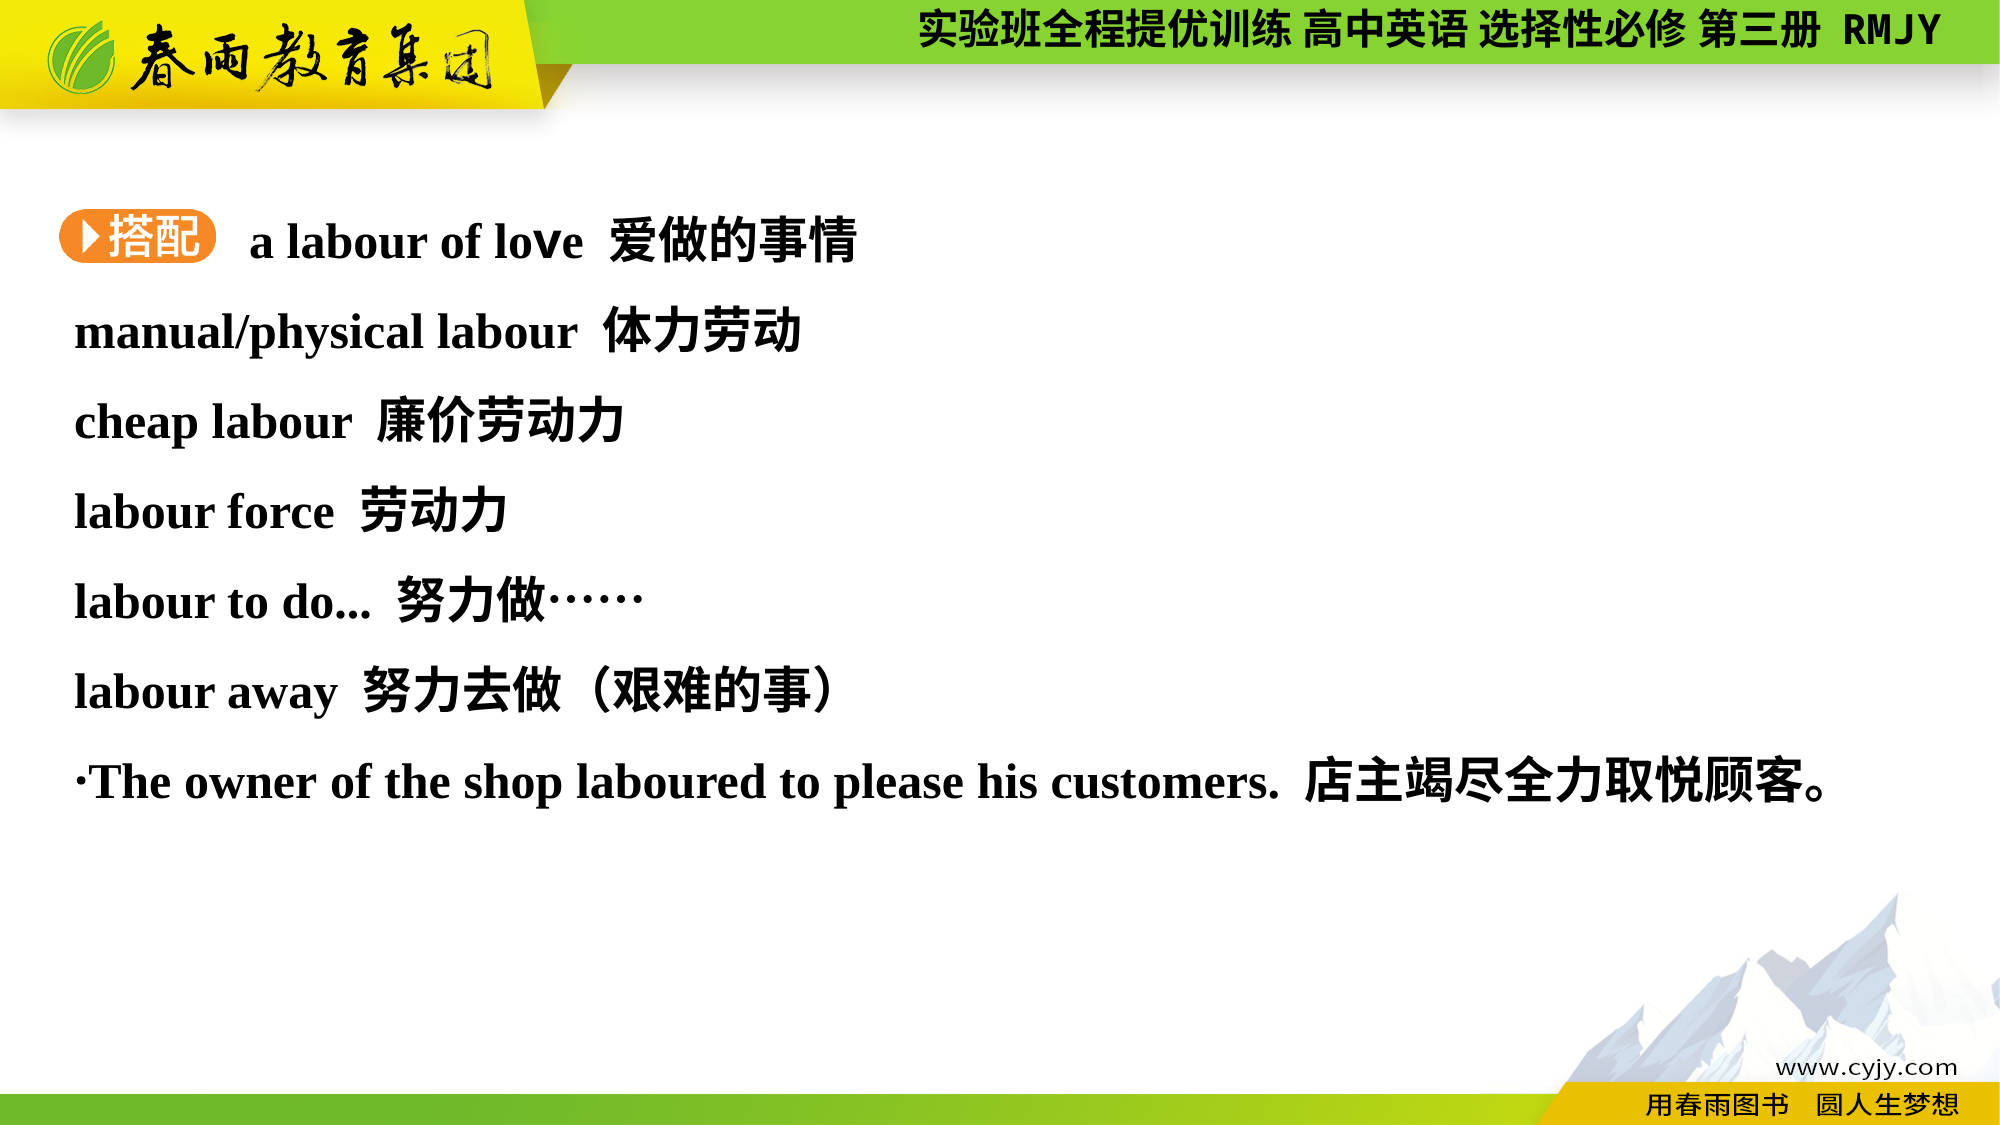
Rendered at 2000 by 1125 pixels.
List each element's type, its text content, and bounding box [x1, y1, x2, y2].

picture [0, 0, 2000, 1125]
list a labour of love 爱做的事情 manual/physical labour 体力劳动 cheap labour 廉价劳动力 labour force 劳动力 labour to do... 努力做…… labour away 努力去做（艰难的事） ·The owner of the shop laboured to please his customers. 店主竭尽全力取悦顾客。 [59, 171, 1944, 823]
